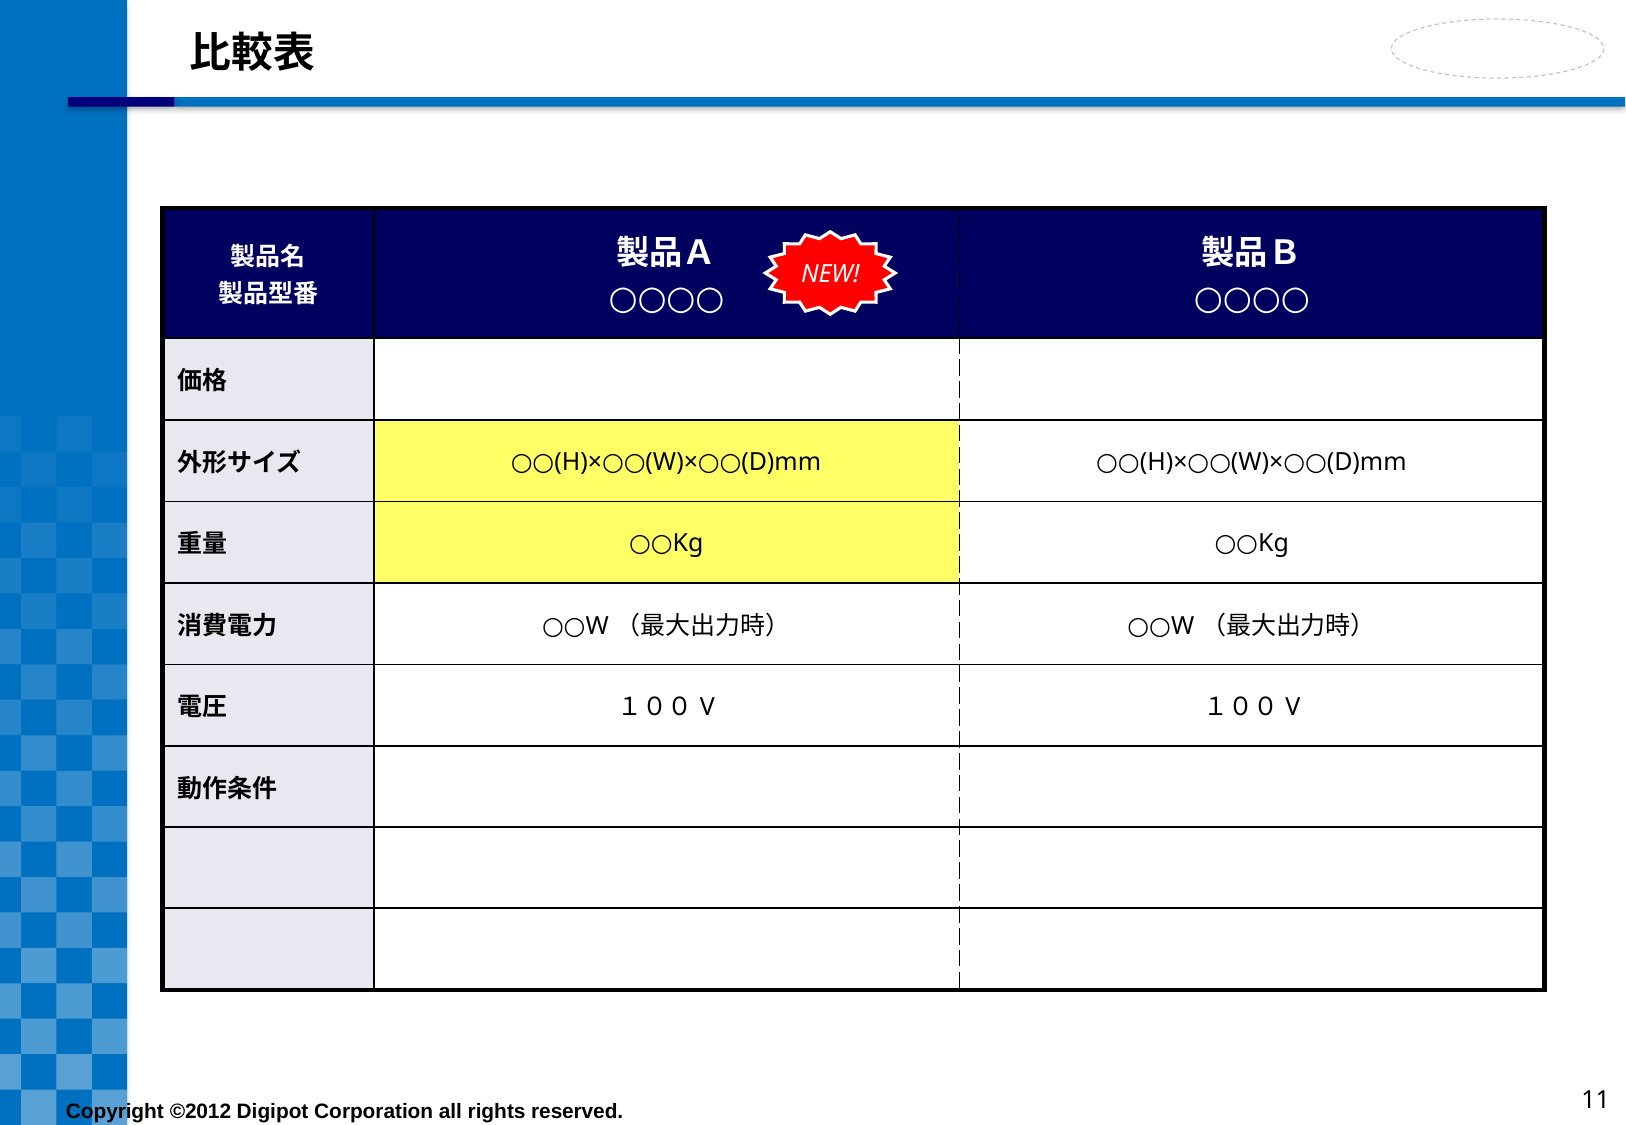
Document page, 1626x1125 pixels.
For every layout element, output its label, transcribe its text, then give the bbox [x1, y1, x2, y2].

table_cell [959, 909, 1542, 988]
table_cell 消費電力 [165, 584, 373, 664]
table_cell ○○(H)×○○(W)×○○(D)mm [375, 421, 959, 501]
table_cell 価格 [165, 339, 373, 419]
table_cell 電圧 [165, 665, 373, 745]
table_cell [165, 828, 373, 907]
table_cell ○○Kg [959, 502, 1542, 582]
table_cell ○○Kg [375, 502, 959, 582]
table_cell [959, 339, 1542, 419]
table_cell 動作条件 [165, 747, 373, 826]
table_header 製品Ａ ○○○○ [375, 210, 959, 337]
table_cell 外形サイズ [165, 421, 373, 501]
table_header 製品Ｂ ○○○○ [959, 210, 1542, 337]
table_cell １００V [959, 665, 1542, 745]
text_box NEW! [765, 231, 896, 315]
table_cell ○○(H)×○○(W)×○○(D)mm [959, 421, 1542, 501]
table_cell ○○W（最大出力時） [959, 584, 1542, 664]
table_cell [375, 339, 959, 419]
table_cell [375, 828, 959, 907]
table_cell [375, 747, 959, 826]
table_cell [959, 828, 1542, 907]
title 比較表 [174, 0, 1368, 102]
table_cell [165, 909, 373, 988]
table_header 製品名 製品型番 [165, 210, 373, 337]
table_cell １００V [375, 665, 959, 745]
table_cell [959, 747, 1542, 826]
table_cell ○○W（最大出力時） [375, 584, 959, 664]
table_cell 重量 [165, 502, 373, 582]
table_cell [375, 909, 959, 988]
slide_number 11 [1521, 1050, 1625, 1125]
